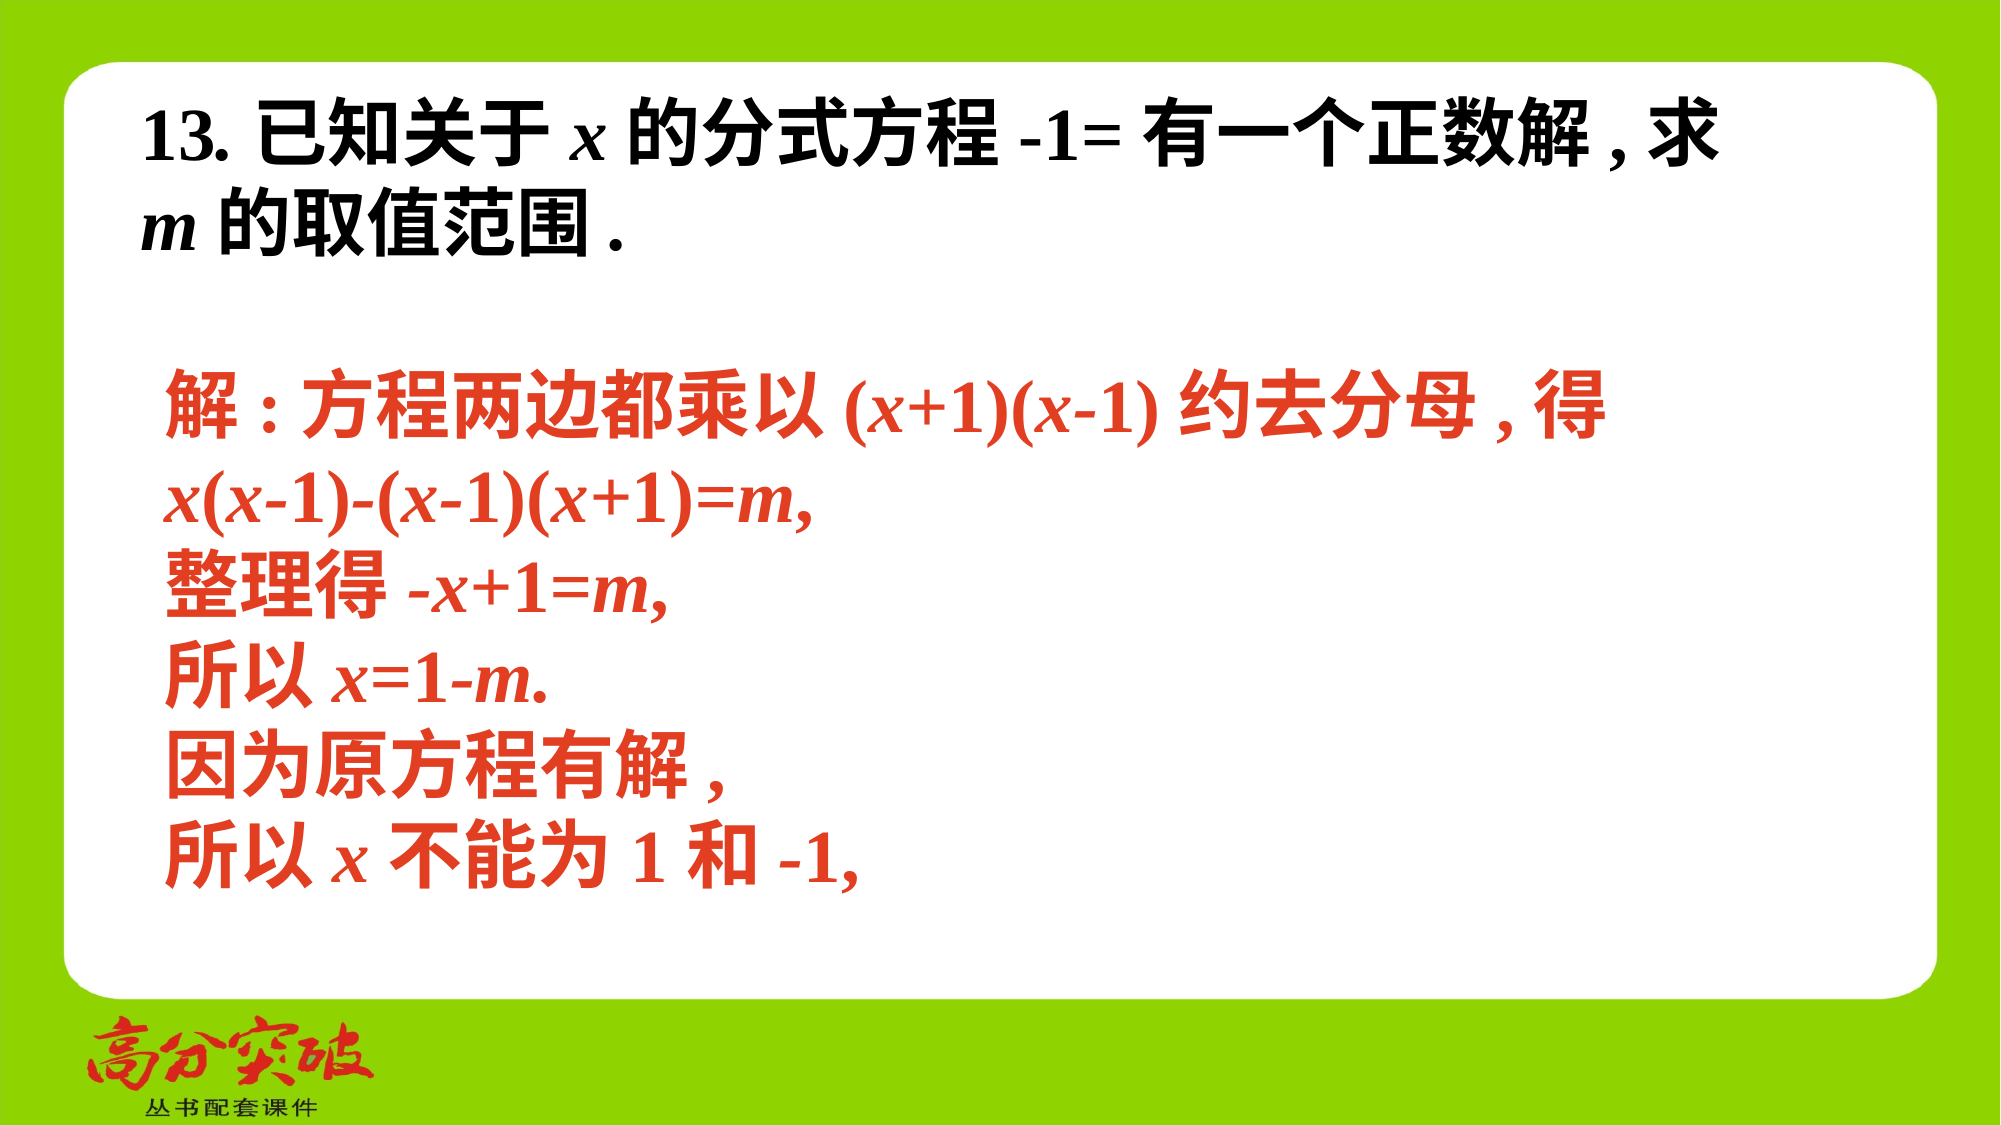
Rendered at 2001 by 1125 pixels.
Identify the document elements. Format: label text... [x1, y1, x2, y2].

text_box 解:方程两边都乘以(x+1)(x-1)约去分母,得 x(x-1)-(x-1)(x+1)=m, 整理得-x+1=m, 所以x=1-m. 因为原方程有解, 所以x不能为1和-1, [149, 349, 1721, 905]
picture [0, 0, 2001, 1125]
